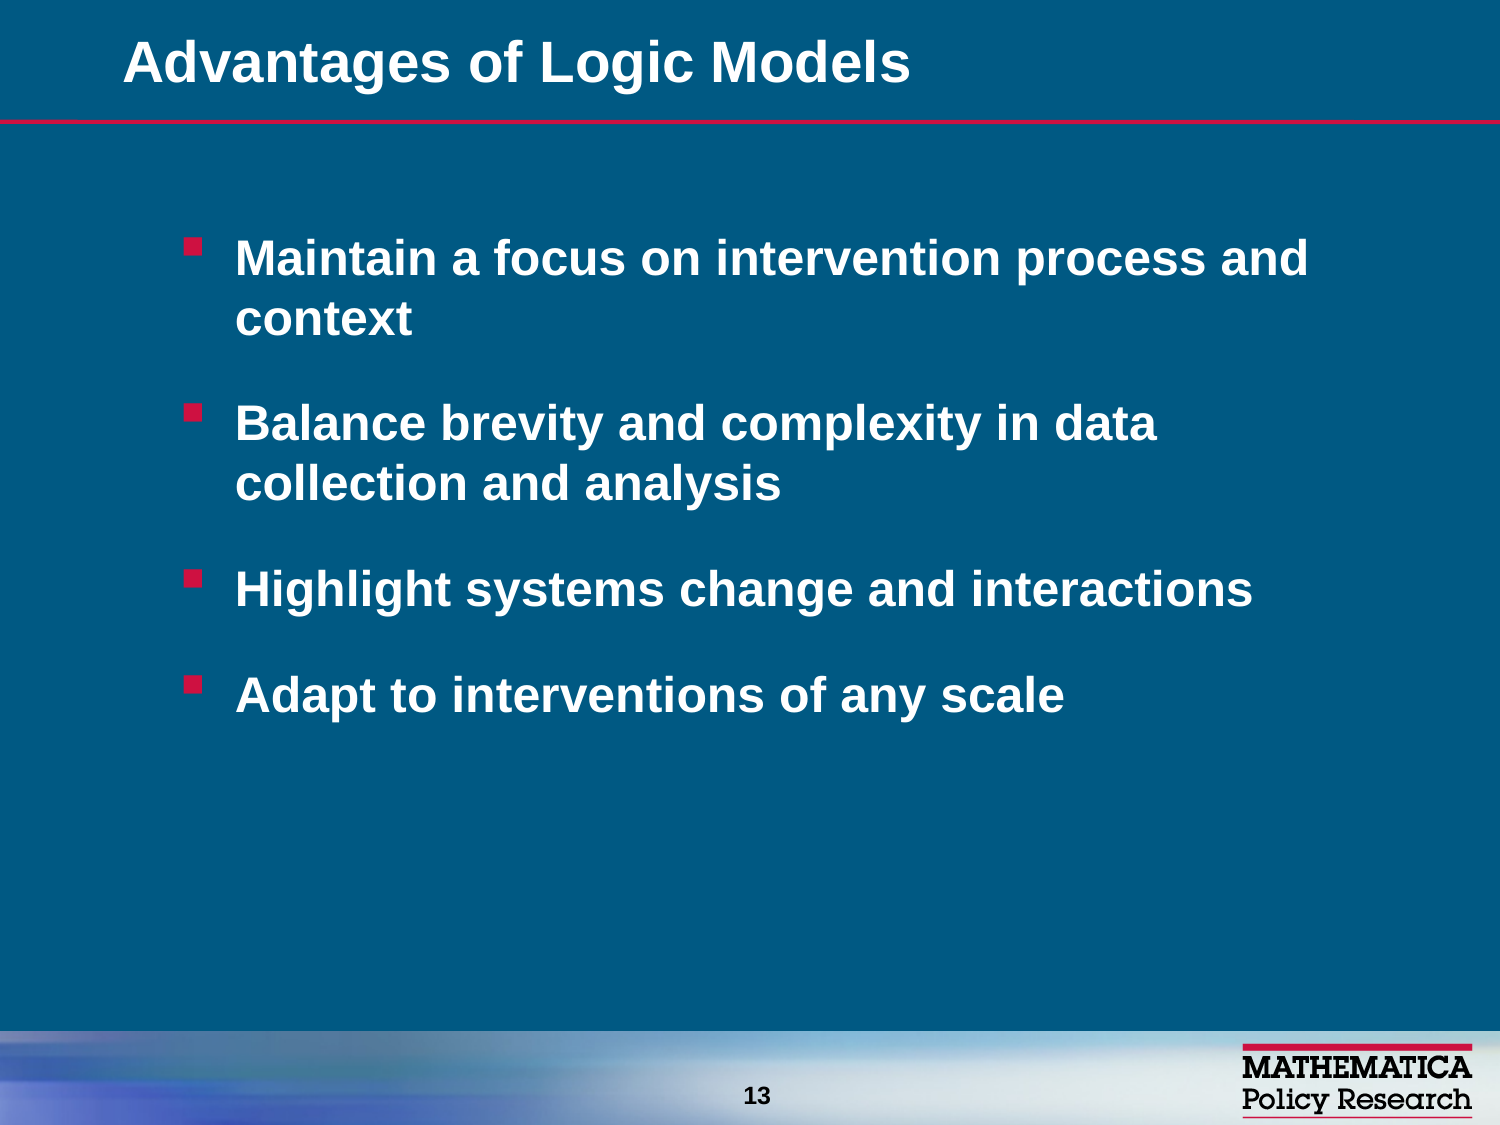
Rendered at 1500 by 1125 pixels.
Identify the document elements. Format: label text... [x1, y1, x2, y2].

picture [0, 1032, 1500, 1125]
slide_number 13 [713, 1065, 787, 1125]
list Maintain a focus on intervention process and context Balance brevity and complexity in data collection and analysis Highlight systems change and interactions Adapt to interventions of any scale [163, 217, 1332, 891]
title Advantages of Logic Models [106, 4, 1364, 115]
